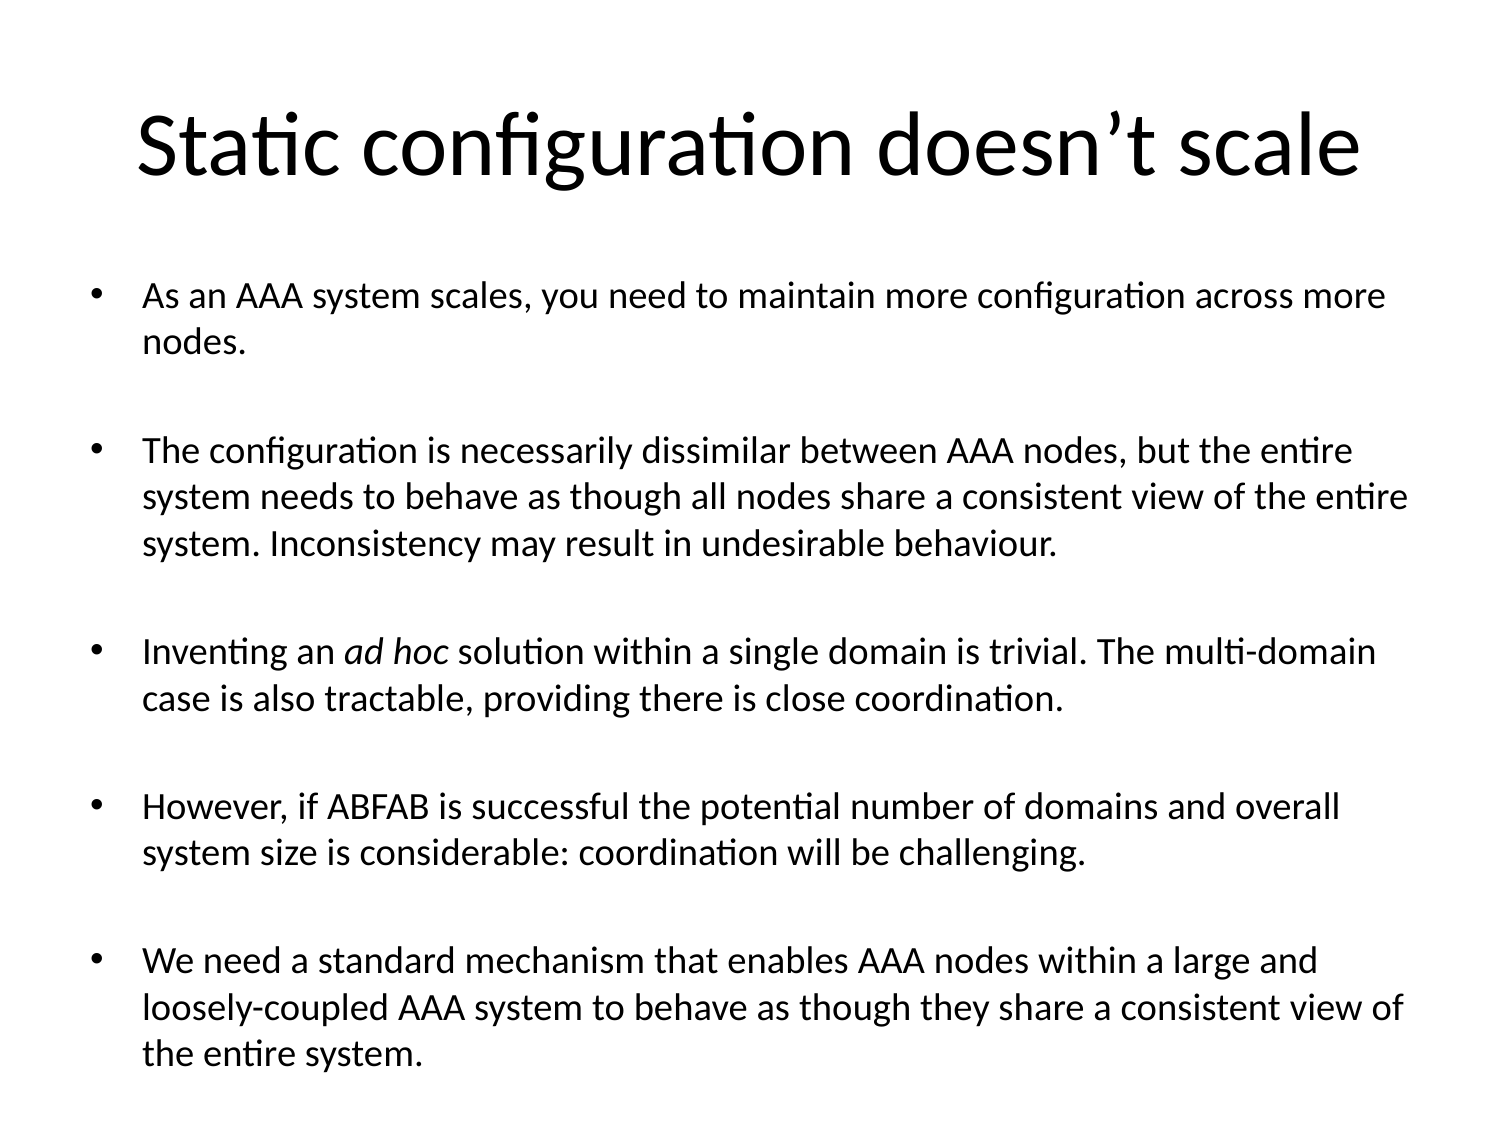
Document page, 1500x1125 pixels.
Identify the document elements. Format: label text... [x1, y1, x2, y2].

list As an AAA system scales, you need to maintain more configuration across more nodes. The configuration is necessarily dissimilar between AAA nodes, but the entire system needs to behave as though all nodes share a consistent view of the entire system. Inconsistency may result in undesirable behaviour. Inventing an ad hoc solution within a single domain is trivial. The multi-domain case is also tractable, providing there is close coordination. However, if ABFAB is successful the potential number of domains and overall system size is considerable: coordination will be challenging. We need a standard mechanism that enables AAA nodes within a large and loosely-coupled AAA system to behave as though they share a consistent view of the entire system. [75, 262, 1425, 1088]
title Static configuration doesn’t scale [75, 45, 1425, 233]
